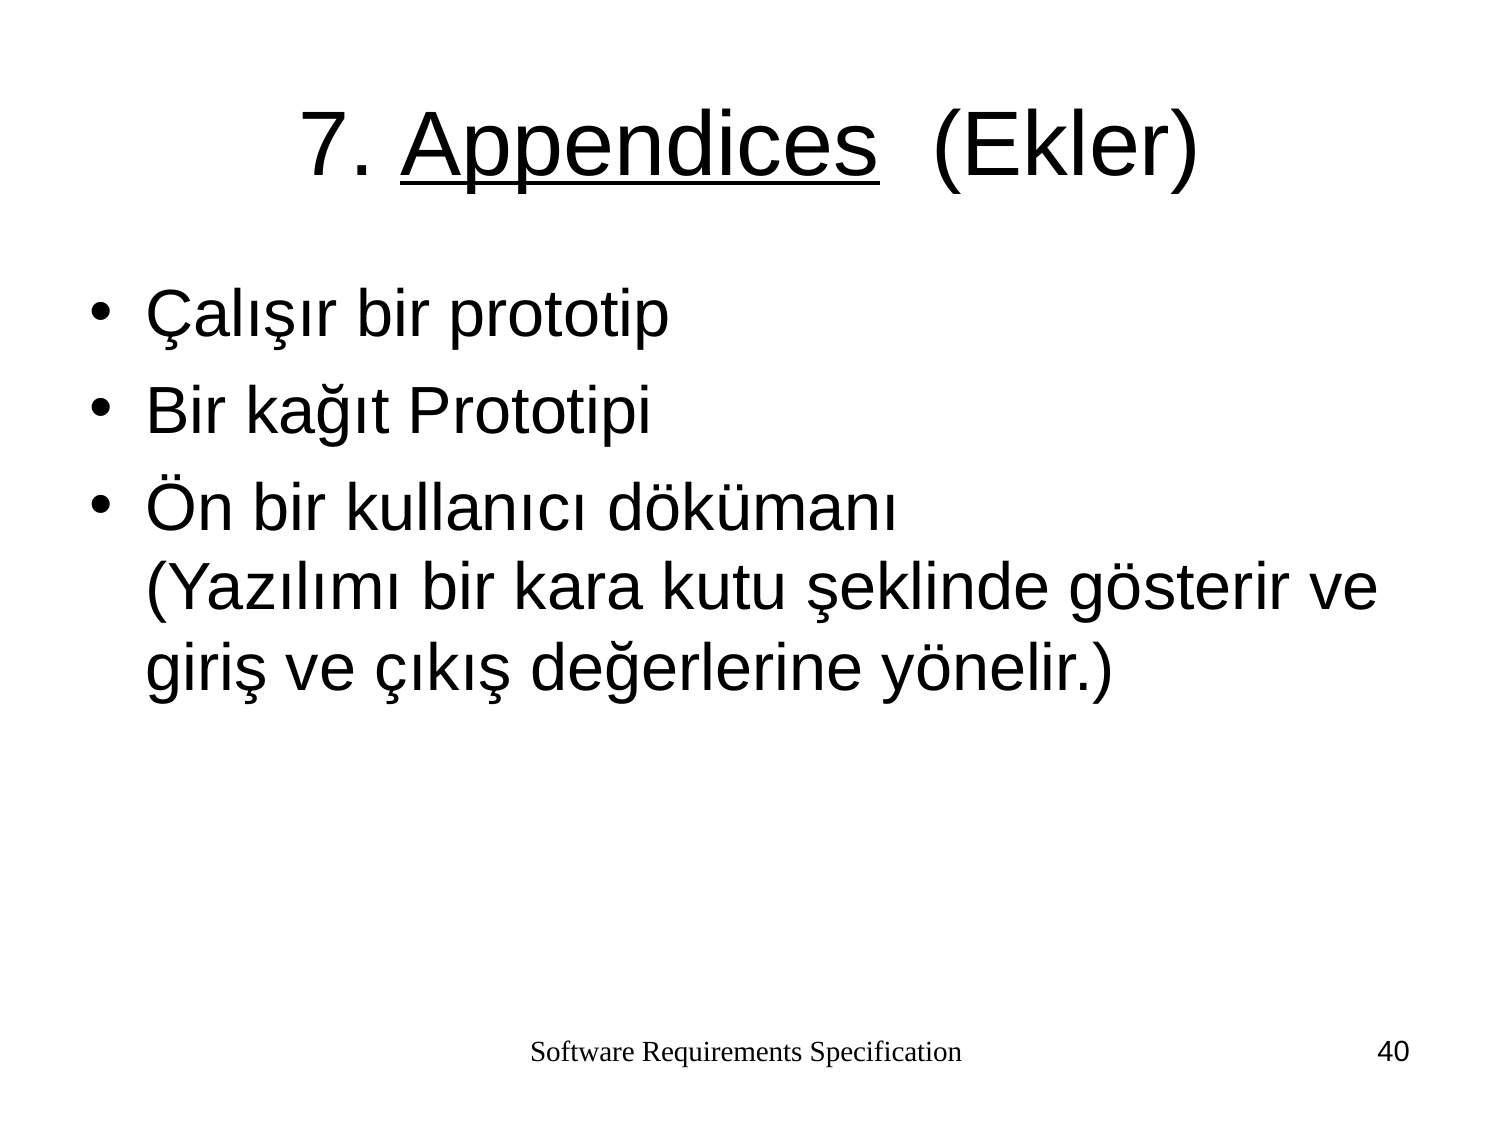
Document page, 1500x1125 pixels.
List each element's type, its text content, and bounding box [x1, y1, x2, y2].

list Çalışır bir prototip Bir kağıt Prototipi Ön bir kullanıcı dökümanı (Yazılımı bir kara kutu şeklinde gösterir ve giriş ve çıkış değerlerine yönelir.) [74, 262, 1426, 1006]
footer Software Requirements Specification [512, 1024, 988, 1103]
slide_number 40 [1074, 1024, 1425, 1103]
title 7. Appendices (Ekler) [74, 44, 1426, 233]
